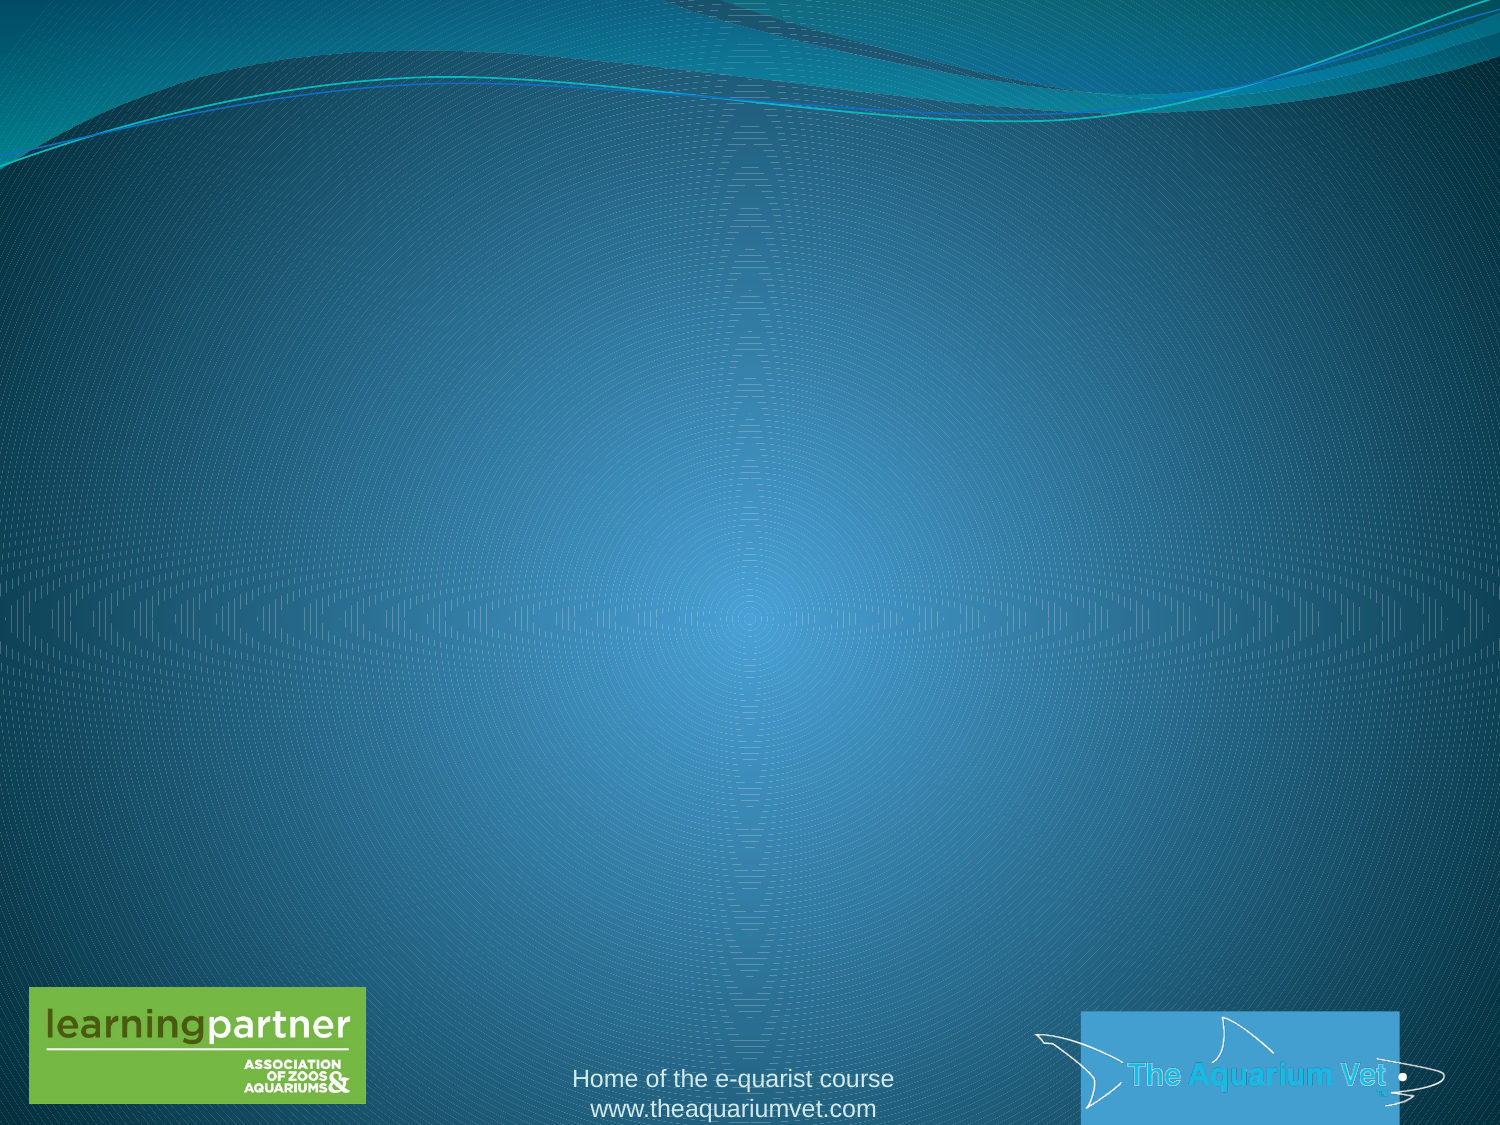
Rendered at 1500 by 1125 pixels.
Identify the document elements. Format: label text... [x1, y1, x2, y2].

footer Home of the e-quarist course www.theaquariumvet.com [525, 1062, 943, 1123]
picture [29, 987, 367, 1105]
picture [1024, 1007, 1457, 1119]
